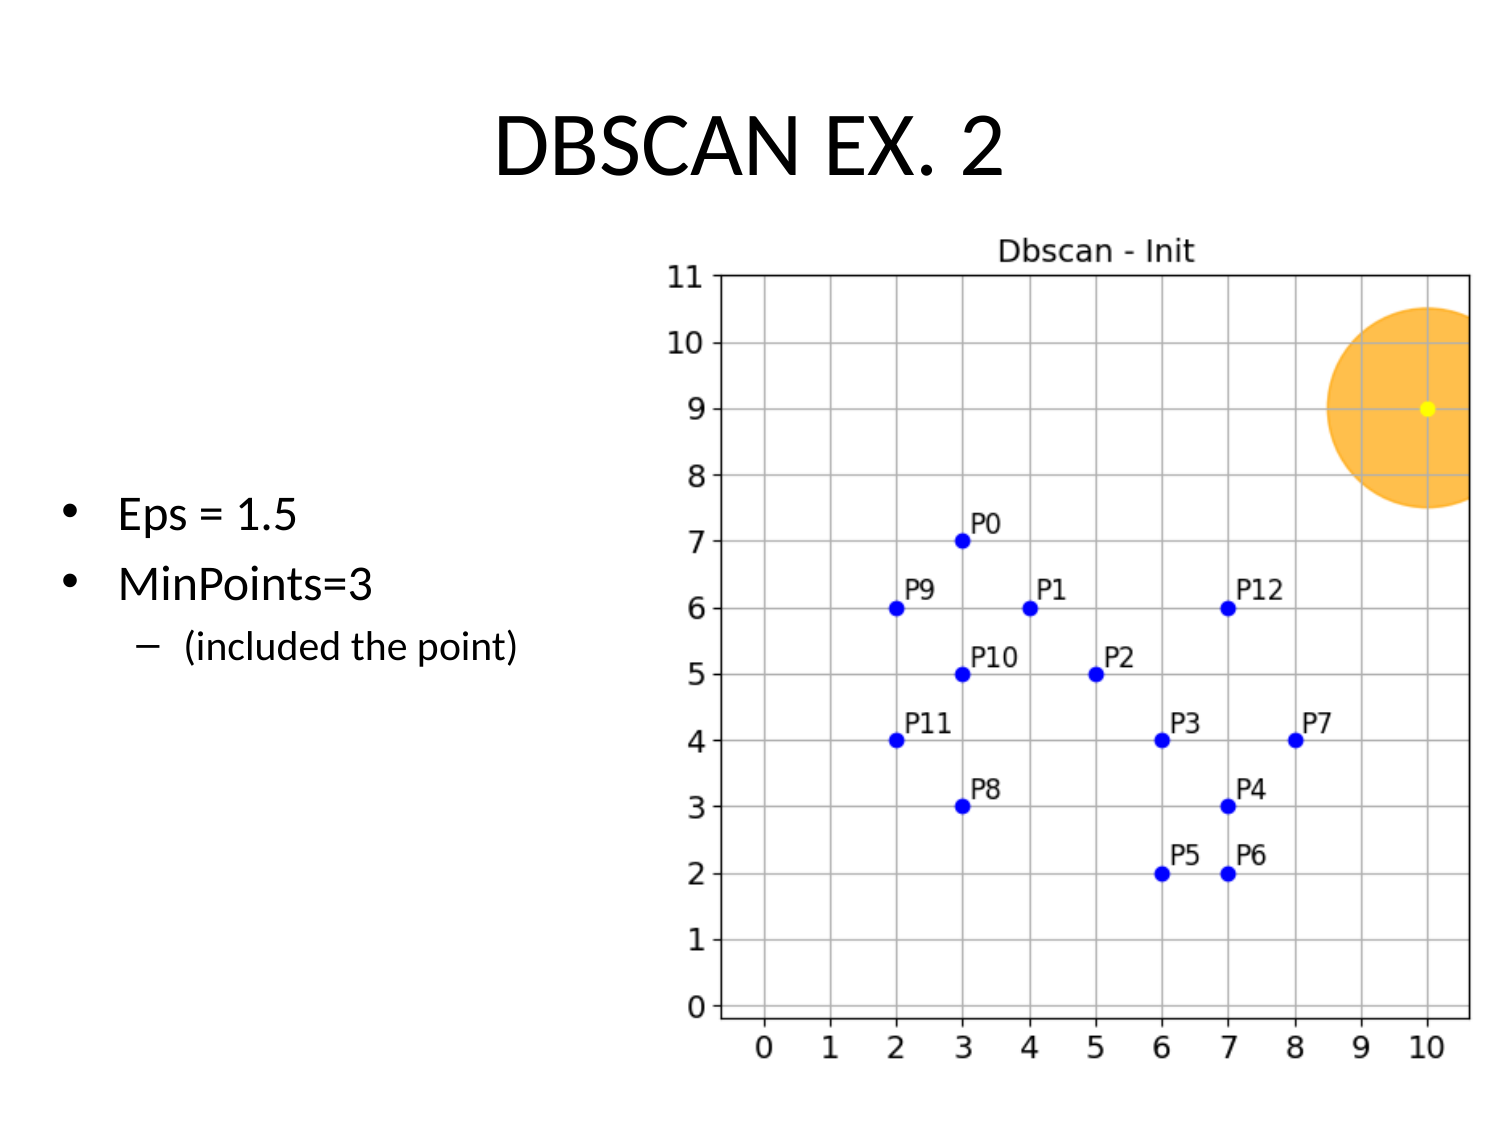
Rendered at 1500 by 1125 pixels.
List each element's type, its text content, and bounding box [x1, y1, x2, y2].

picture [649, 221, 1490, 1081]
list Eps = 1.5 MinPoints=3 (included the point) [46, 262, 644, 1005]
title DBSCAN EX. 2 [75, 45, 1425, 233]
